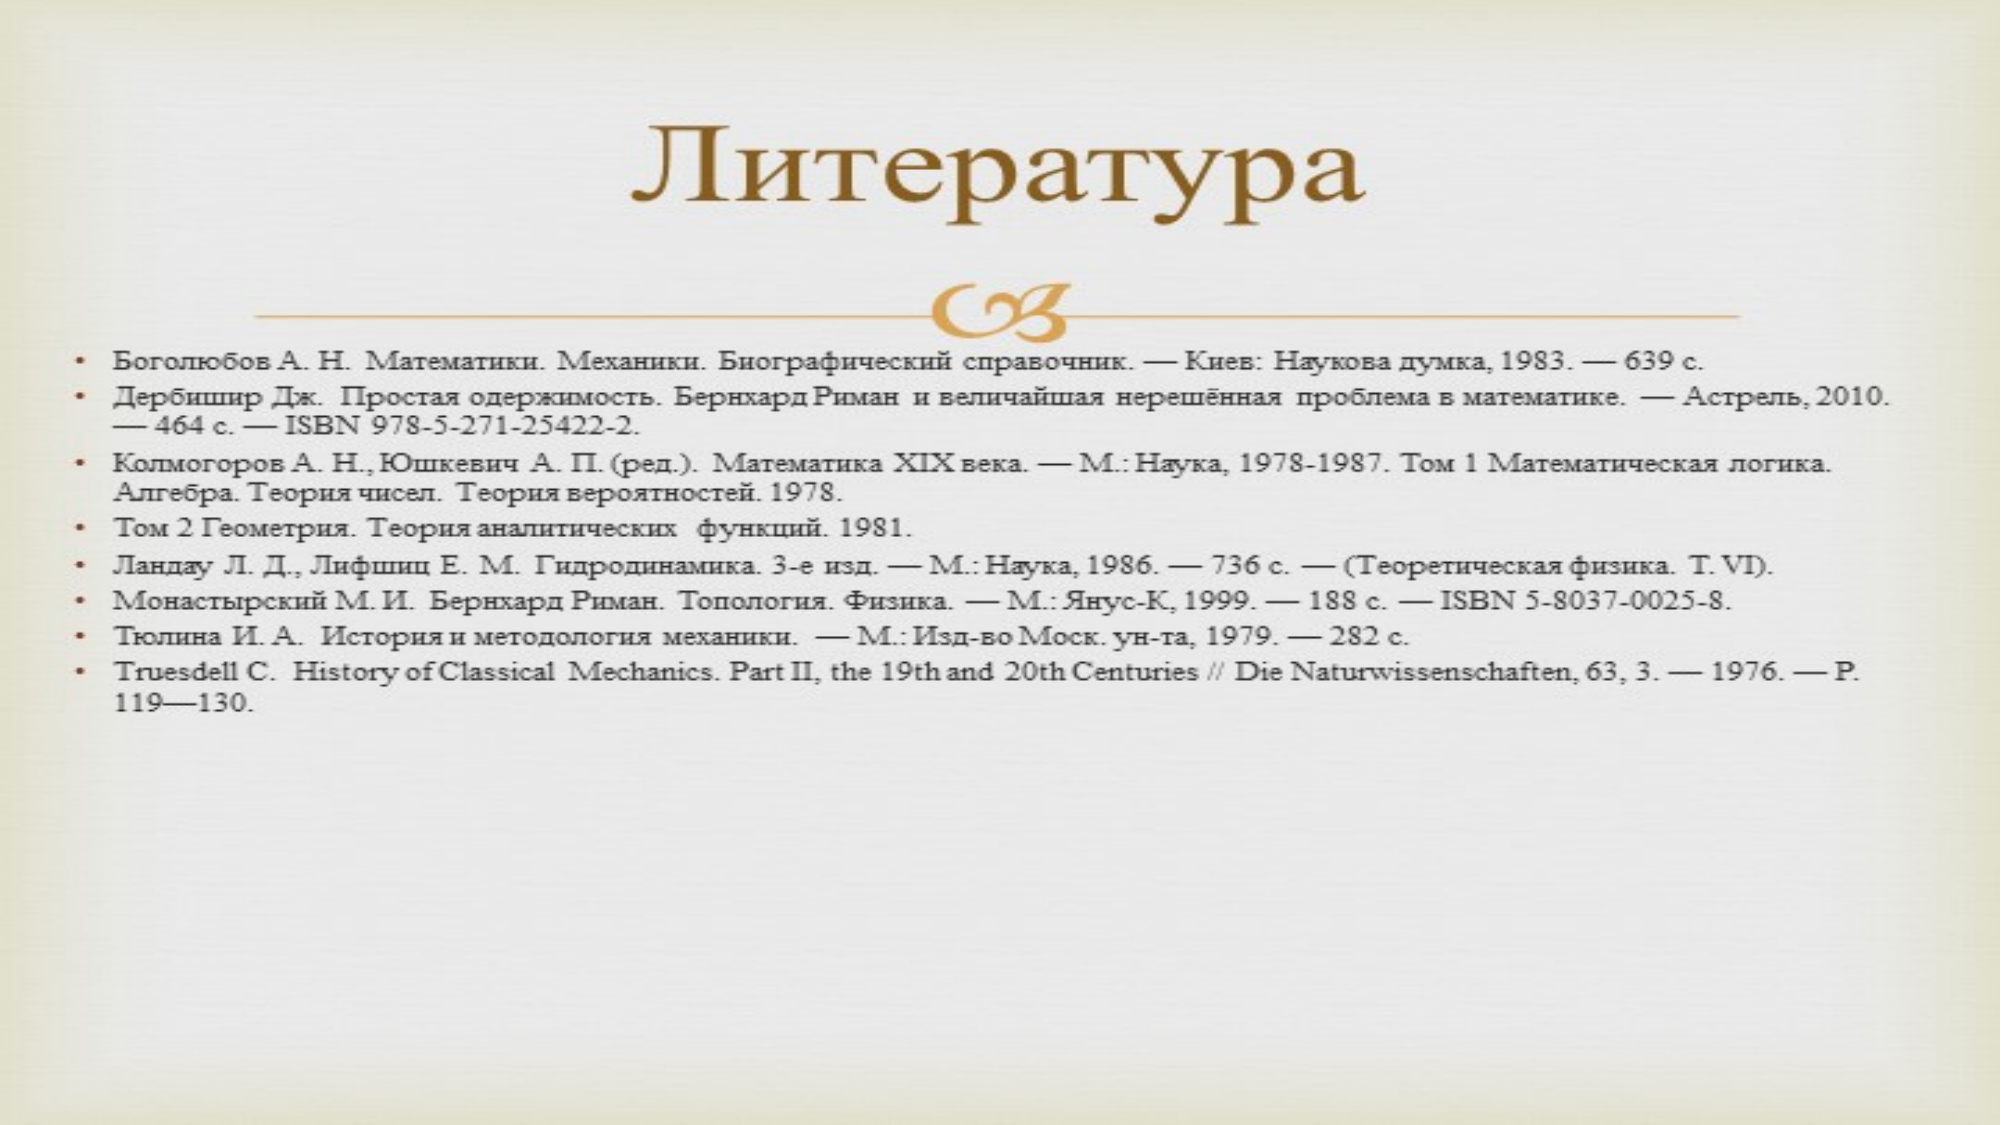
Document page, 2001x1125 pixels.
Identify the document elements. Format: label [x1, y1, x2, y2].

list [0, 0, 2000, 1125]
